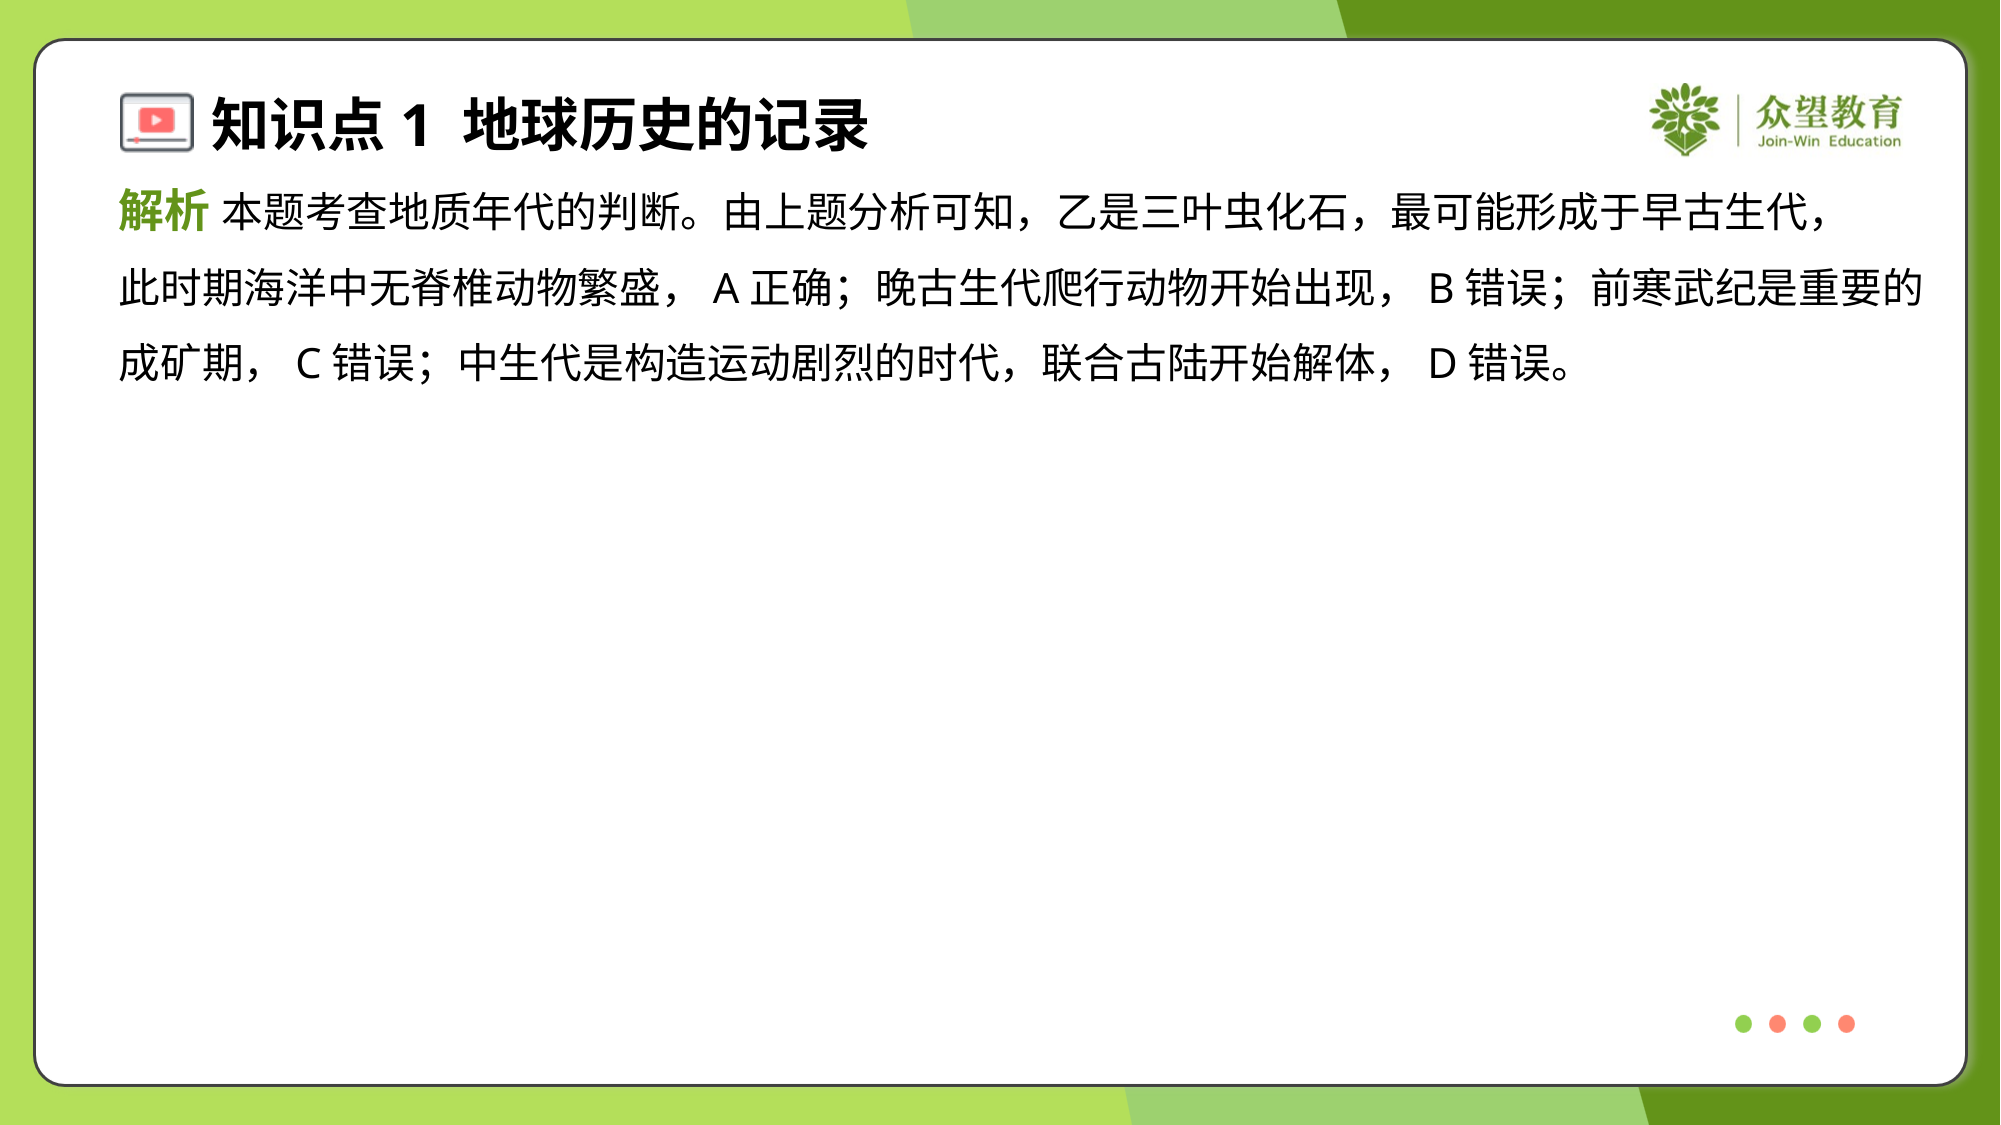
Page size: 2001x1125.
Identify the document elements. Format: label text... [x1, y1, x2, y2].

picture [0, 0, 2000, 1125]
text_box 解析 本题考查地质年代的判断。由上题分析可知，乙是三叶虫化石，最可能形成于早古生代， 此时期海洋中无脊椎动物繁盛，A正确；晚古生代爬行动物开始出现，B错误；前寒武纪是重要的 成矿期，C错误；中生代是构造运动剧烈的时代，联合古陆开始解体，D错误。 [118, 159, 1883, 387]
